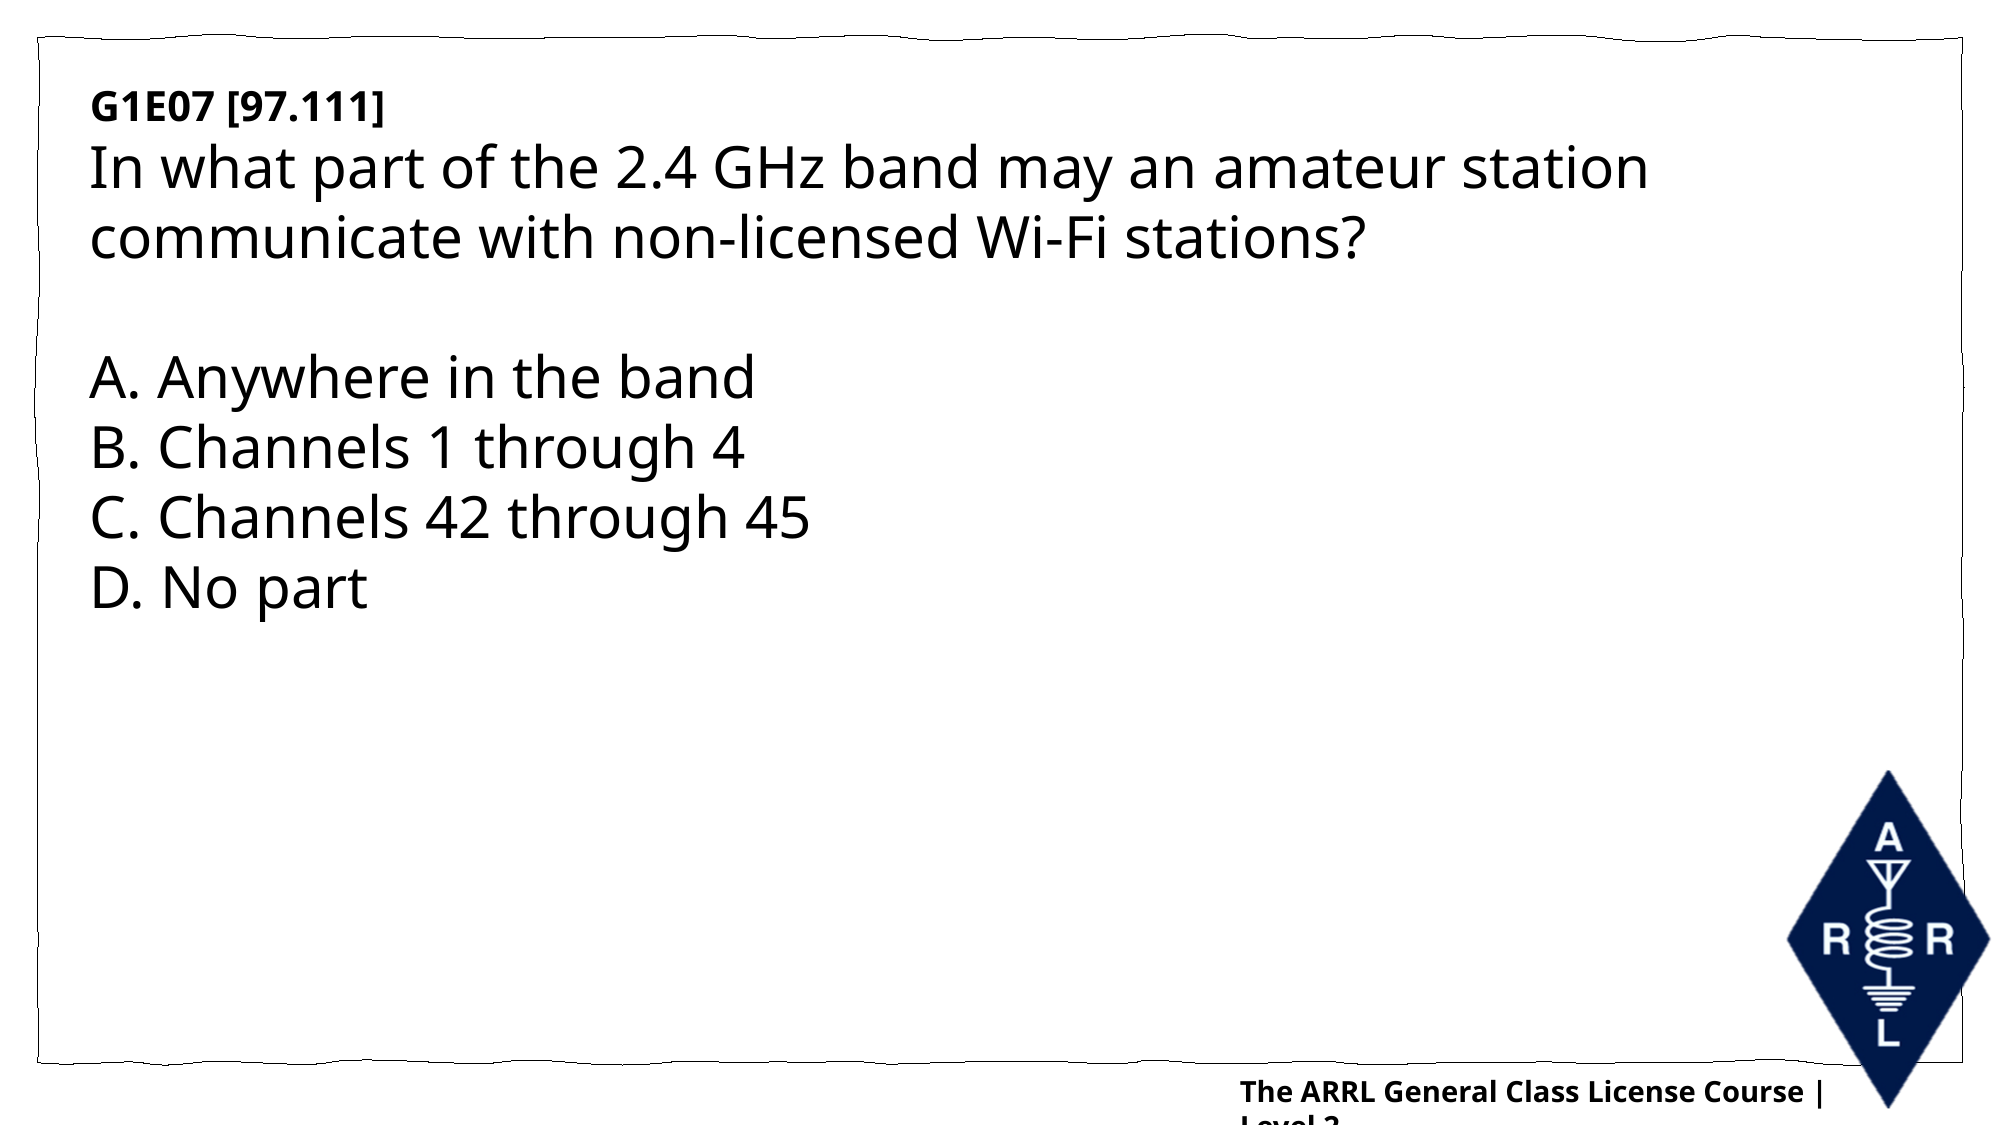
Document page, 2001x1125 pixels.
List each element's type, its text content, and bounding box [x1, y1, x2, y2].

picture [1773, 752, 1999, 1125]
text_box G1E07 [97.111] In what part of the 2.4 GHz band may an amateur station communicate with non-licensed Wi-Fi stations? A. Anywhere in the band B. Channels 1 through 4 C. Channels 42 through 45 D. No part [75, 72, 1850, 628]
